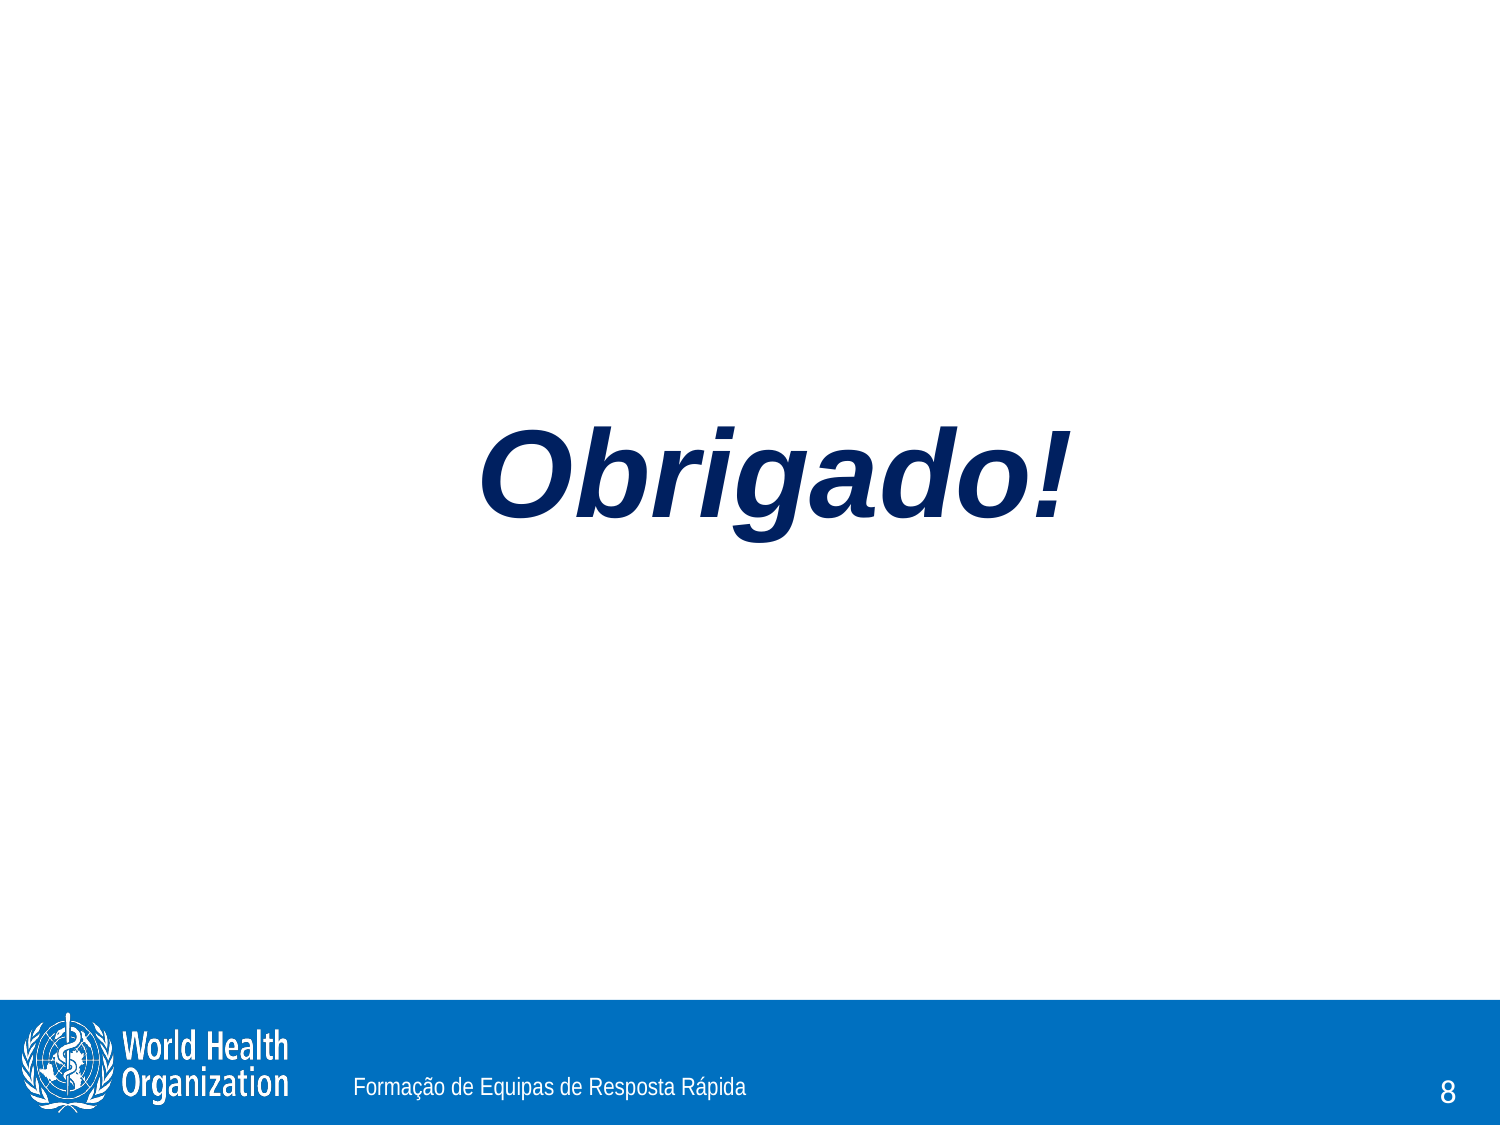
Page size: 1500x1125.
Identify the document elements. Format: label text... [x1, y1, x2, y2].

picture [21, 1012, 288, 1113]
title Obrigado! [100, 373, 1451, 561]
